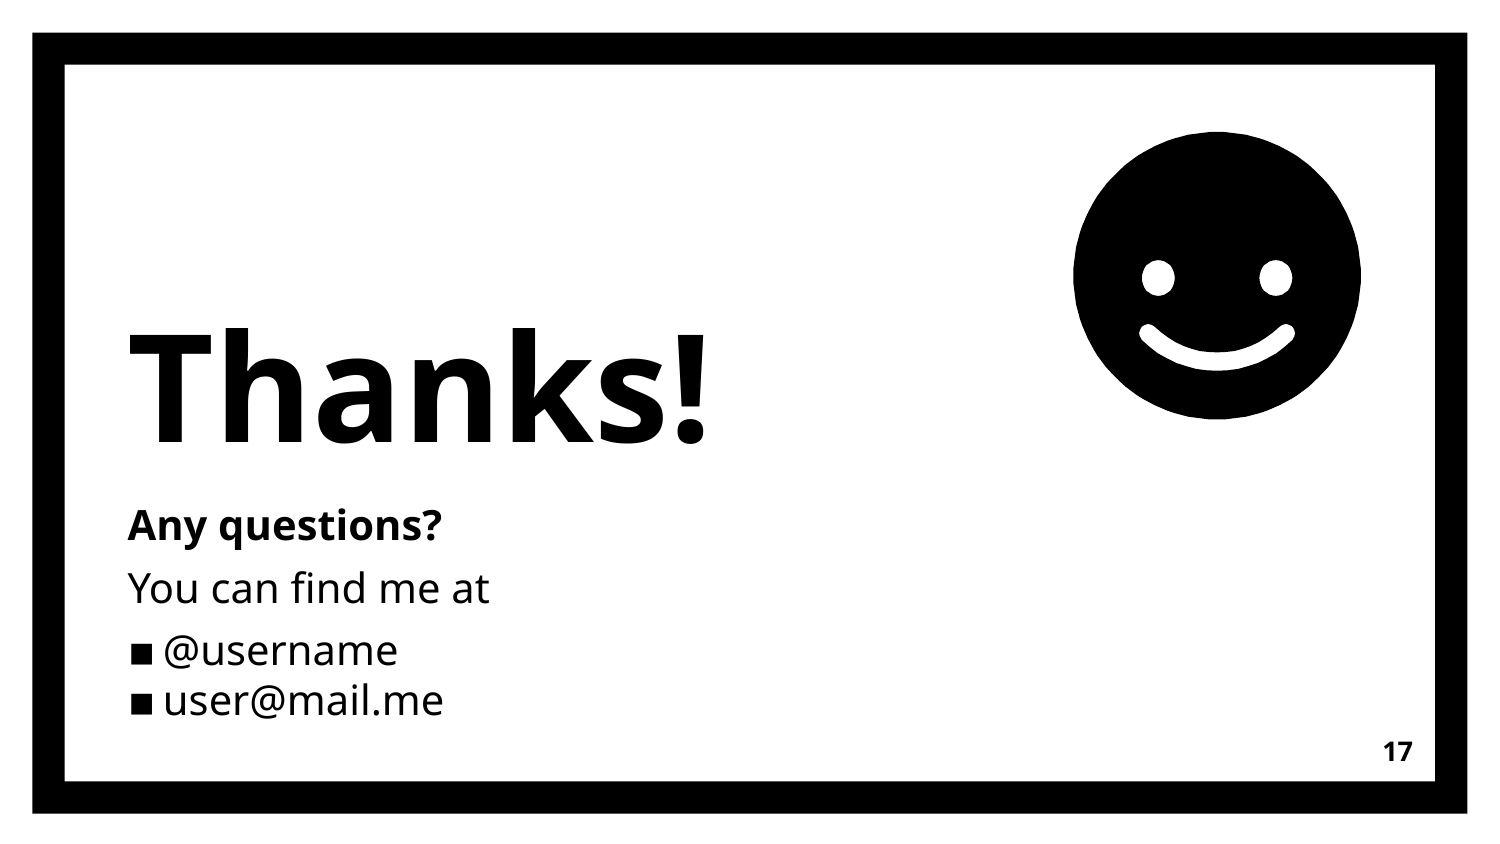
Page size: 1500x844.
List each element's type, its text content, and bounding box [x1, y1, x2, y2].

text_box [1073, 131, 1361, 420]
title Thanks! [112, 297, 816, 408]
slide_number 17 [1338, 720, 1429, 786]
subtitle Any questions? You can find me at @username user@mail.me [112, 408, 816, 740]
